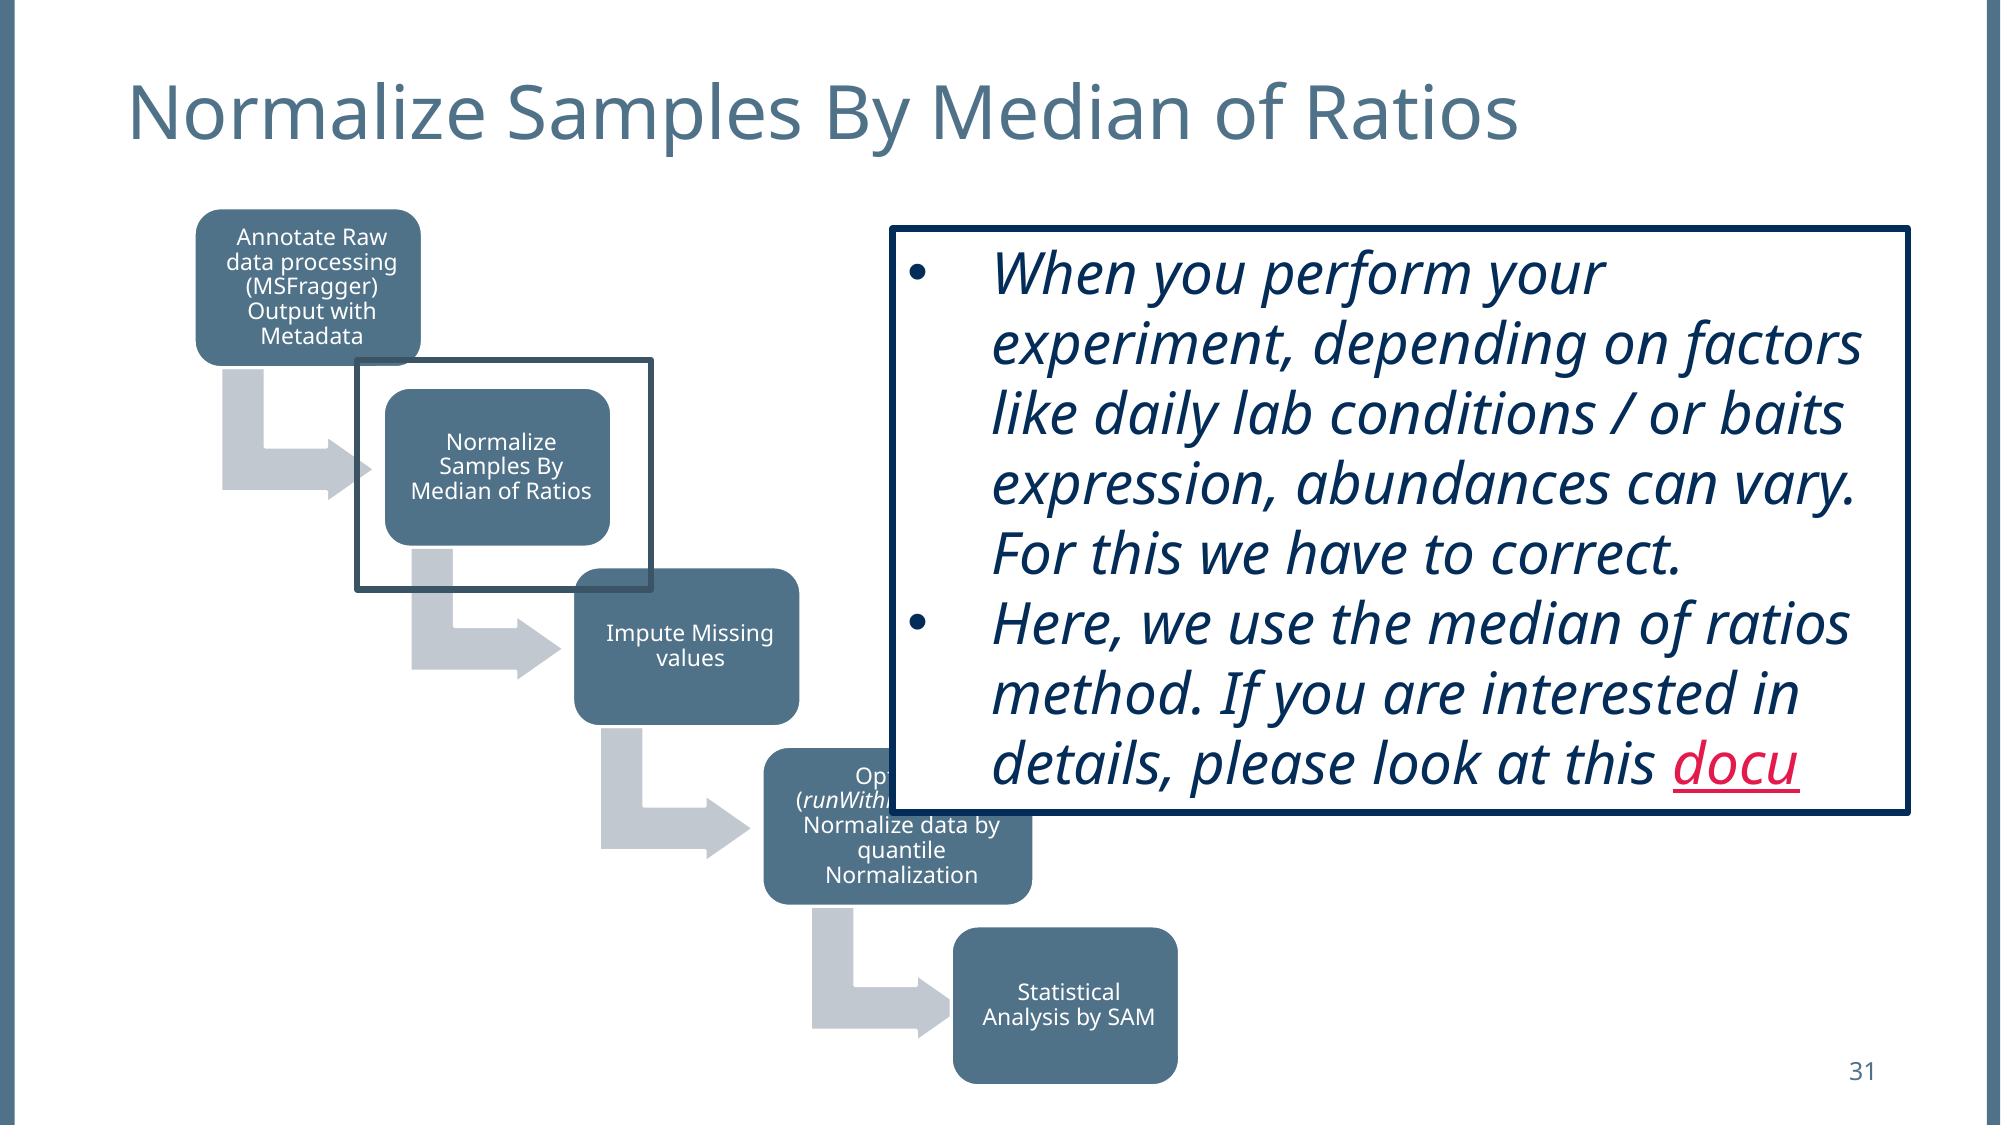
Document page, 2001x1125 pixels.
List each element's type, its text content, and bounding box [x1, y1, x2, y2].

text_box When you perform your experiment, depending on factors like daily lab conditions / or baits expression, abundances can vary. For this we have to correct. Here, we use the median of ratios method. If you are interested in details, please look at this docu [1358, 228, 1908, 813]
slide_number 31 [1442, 1042, 1893, 1103]
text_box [19, 201, 1355, 1092]
title Normalize Samples By Median of Ratios [111, 1, 1891, 219]
